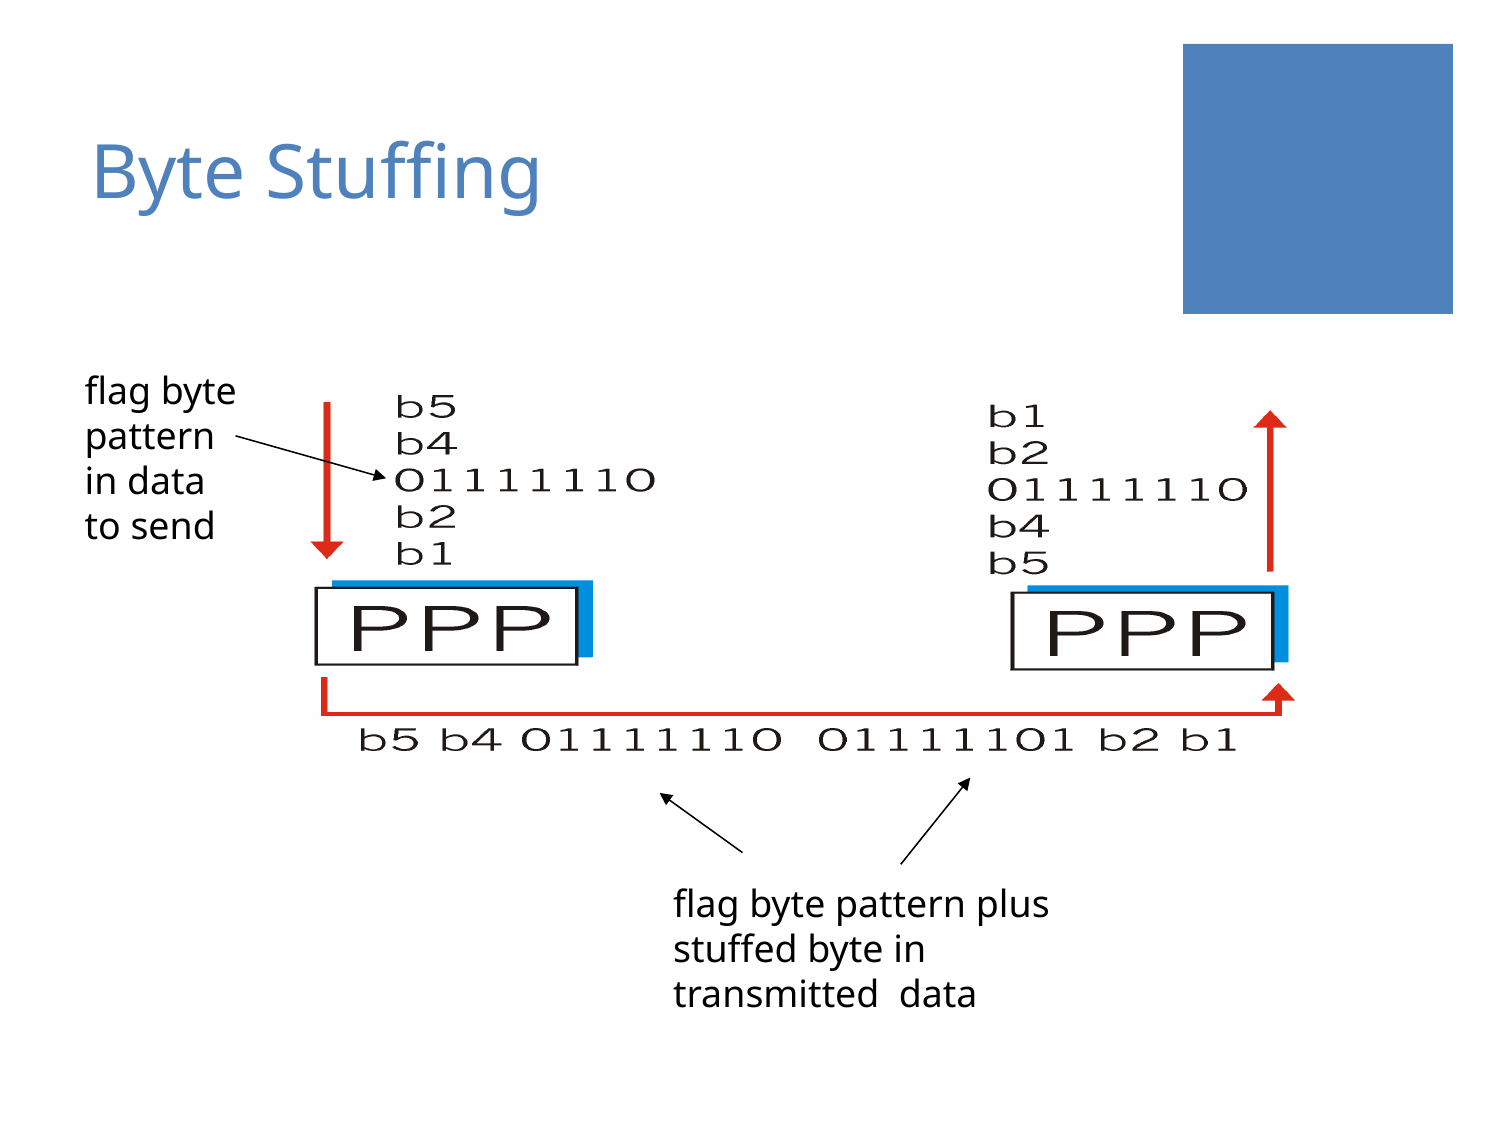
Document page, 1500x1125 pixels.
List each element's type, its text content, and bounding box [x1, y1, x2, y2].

text_box flag byte pattern in data to send [69, 359, 252, 555]
text_box [900, 777, 971, 865]
text_box flag byte pattern plus stuffed byte in transmitted data [658, 872, 1122, 1023]
text_box [659, 792, 743, 853]
picture [310, 394, 1295, 751]
title Byte Stuffing [75, 33, 1143, 222]
